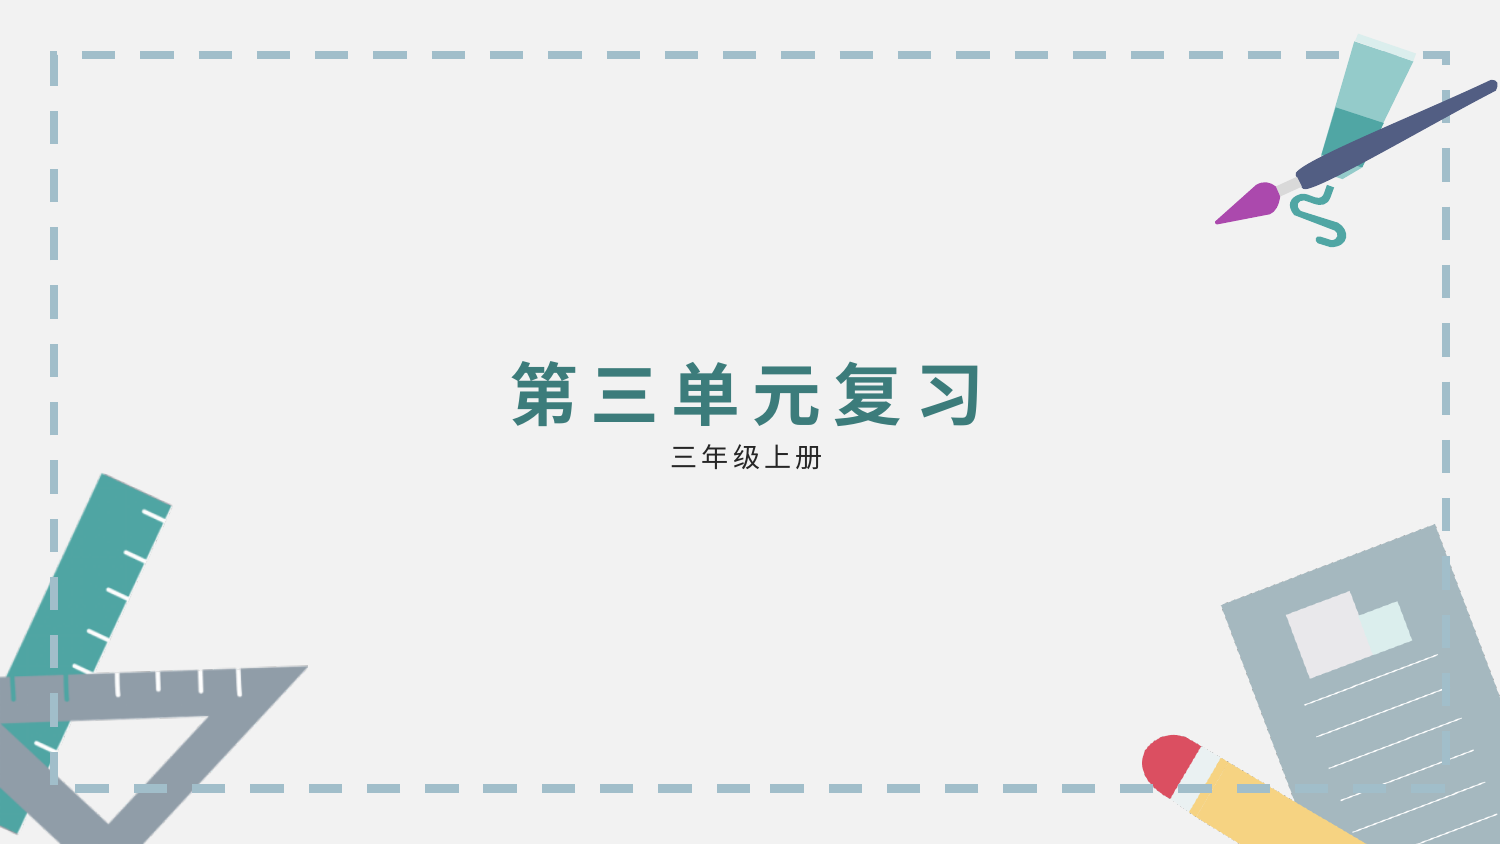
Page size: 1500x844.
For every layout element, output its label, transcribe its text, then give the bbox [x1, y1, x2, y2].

picture [0, 458, 308, 844]
text_box 第三单元复习 [281, 263, 1212, 435]
picture [1141, 523, 1500, 844]
text_box 三年级上册 [281, 440, 1212, 587]
